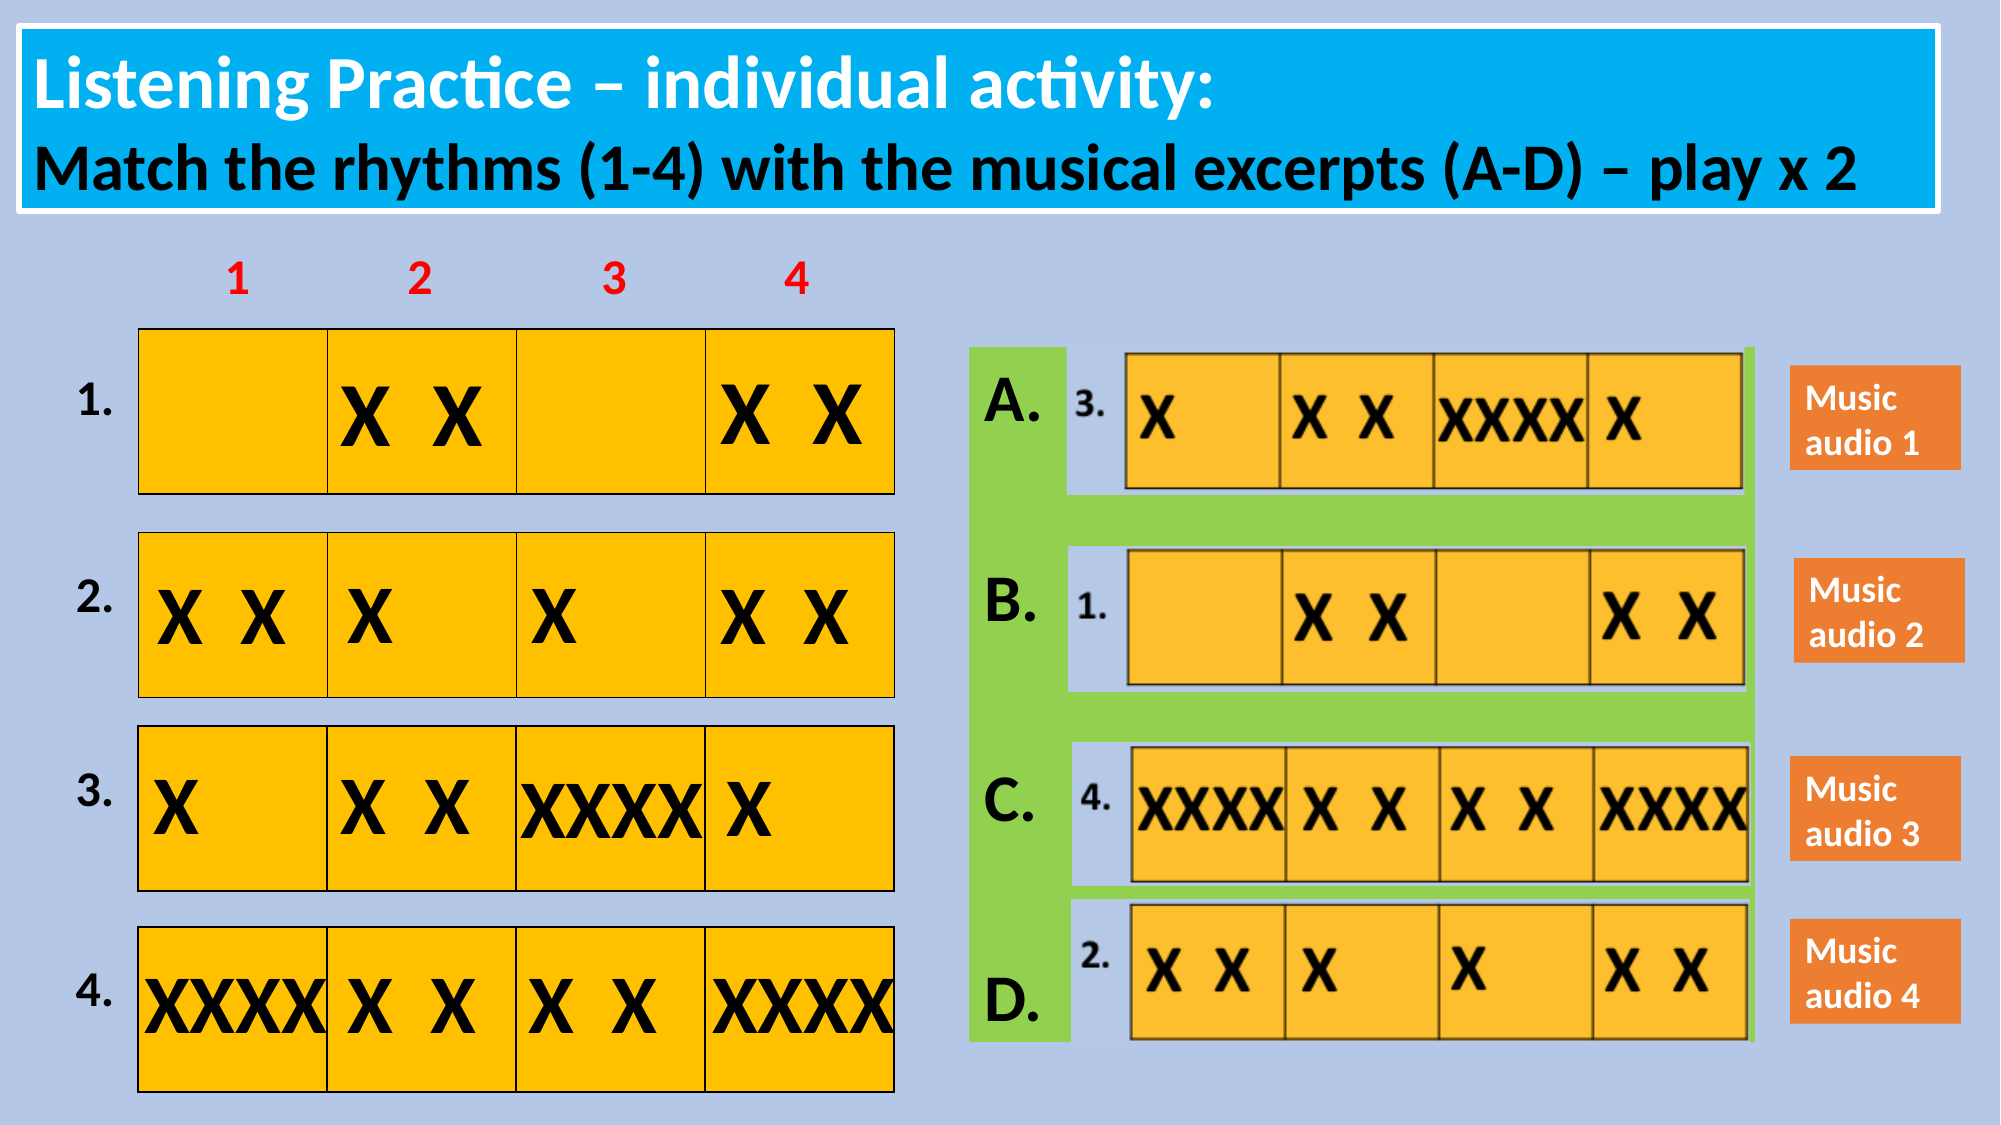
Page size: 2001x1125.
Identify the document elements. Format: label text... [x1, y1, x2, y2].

table_header [328, 1058, 515, 1091]
picture [1053, 546, 1747, 692]
text_box XXXX [505, 748, 764, 863]
table_header [139, 1058, 326, 1091]
picture [1064, 742, 1758, 889]
table_header [139, 928, 326, 942]
text_box XXXX [129, 942, 332, 1058]
table_header [706, 928, 893, 942]
table_header [139, 533, 327, 697]
table_header [328, 859, 515, 890]
text_box A. B. C. D. [969, 347, 1755, 1042]
table_header [517, 863, 704, 890]
text_box 2. [38, 555, 139, 630]
table_header [517, 330, 705, 493]
table_header [517, 727, 704, 748]
picture [1066, 347, 1745, 495]
table_header [517, 533, 705, 697]
table_header [328, 533, 516, 697]
text_box Music audio 2 [1793, 558, 1965, 663]
text_box X [516, 552, 691, 668]
table_header [706, 330, 894, 345]
table_header [706, 1058, 893, 1091]
table_header [517, 928, 704, 942]
table_header [328, 330, 516, 347]
table_header [139, 727, 326, 890]
table_header [706, 727, 893, 890]
text_box X X [325, 744, 519, 859]
text_box XXXX [697, 942, 956, 1058]
text_box X X [705, 553, 898, 669]
text_box X [332, 552, 507, 668]
text_box Music audio 4 [1790, 918, 1961, 1024]
text_box X [139, 743, 313, 859]
text_box 1 2 3 4 [187, 237, 928, 312]
table_header [328, 928, 515, 942]
table_header [517, 1058, 704, 1091]
text_box Music audio 3 [1790, 756, 1961, 861]
text_box 4. [38, 949, 129, 1024]
text_box X X [513, 942, 697, 1058]
text_box 3. [38, 748, 139, 824]
table_header [706, 669, 894, 697]
table_header [328, 727, 515, 744]
text_box X [711, 746, 886, 861]
table_header [328, 473, 516, 493]
text_box X X [705, 345, 898, 470]
table_header [706, 470, 894, 493]
table_header [706, 533, 894, 553]
text_box X X [325, 347, 519, 473]
picture [1056, 899, 1750, 1046]
text_box X X [332, 942, 513, 1058]
text_box Music audio 1 [1790, 365, 1961, 471]
text_box X X [142, 553, 335, 669]
text_box 1. [38, 358, 139, 433]
table_header [139, 330, 327, 493]
text_box Listening Practice – individual activity: Match the rhythms (1-4) with the musical excerpts (A-D) – play x 2 [18, 26, 1939, 211]
